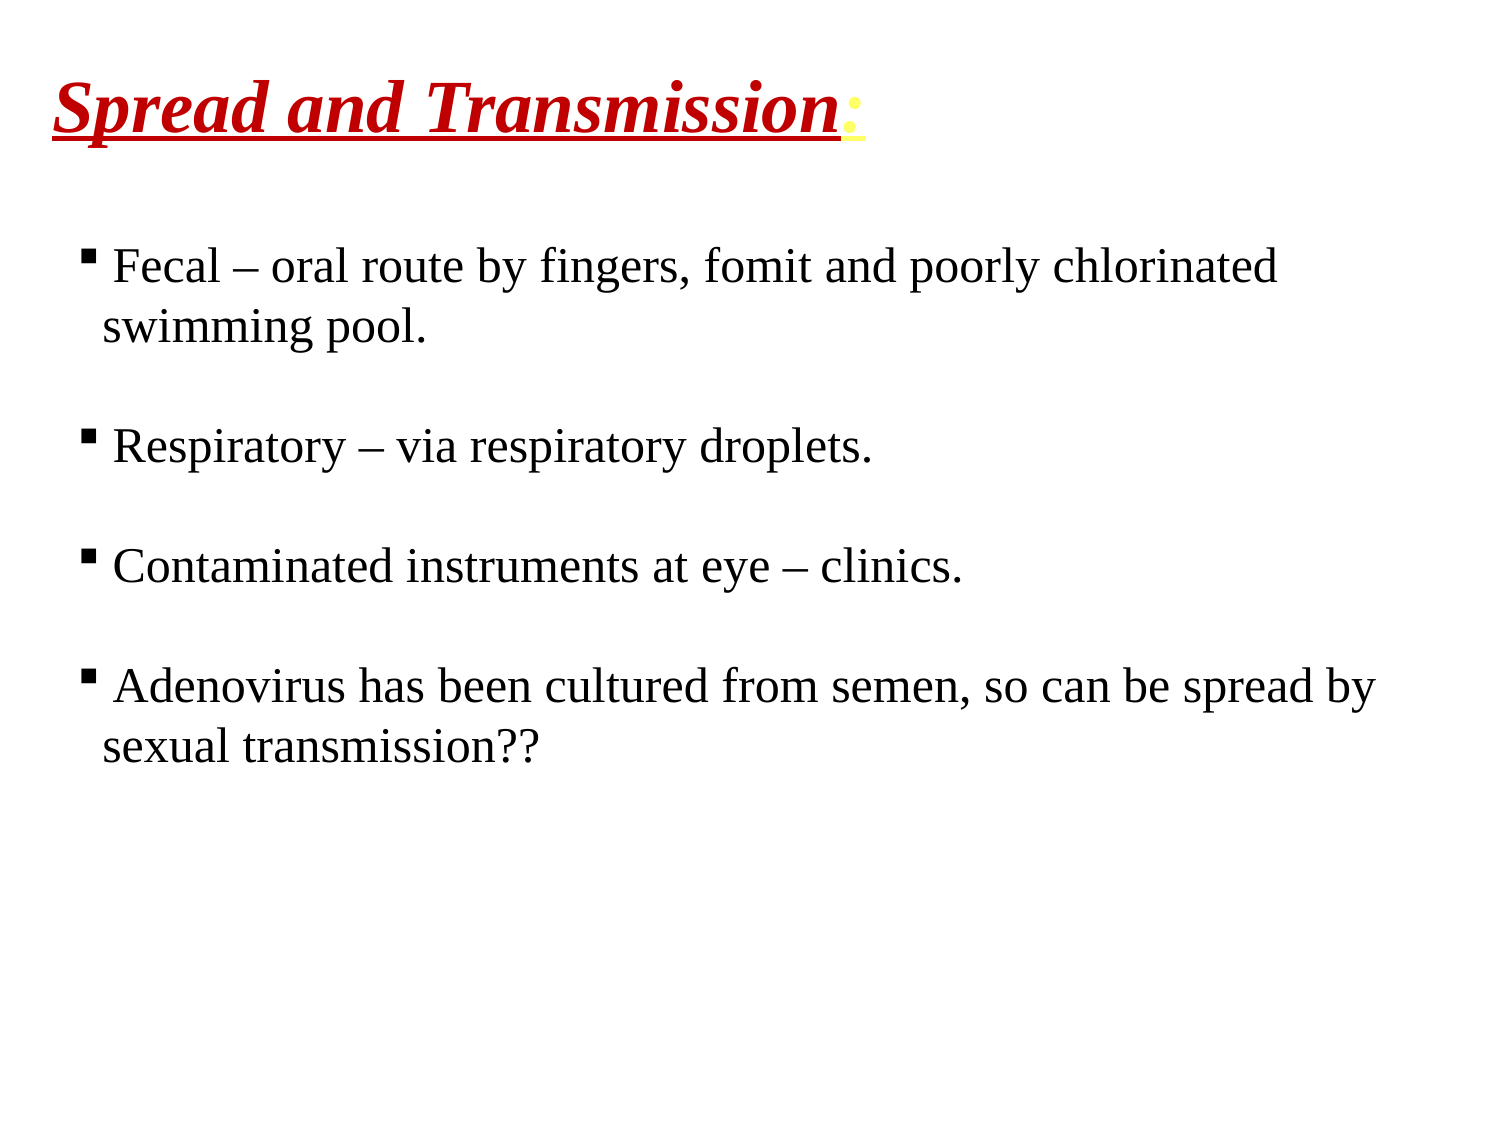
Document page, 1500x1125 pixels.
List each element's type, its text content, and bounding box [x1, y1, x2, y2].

text_box Spread and Transmission: [37, 49, 1125, 155]
text_box Fecal – oral route by fingers, fomit and poorly chlorinated swimming pool. Respiratory – via respiratory droplets. Contaminated instruments at eye – clinics. Adenovirus has been cultured from semen, so can be spread by sexual transmission?? [62, 225, 1450, 781]
